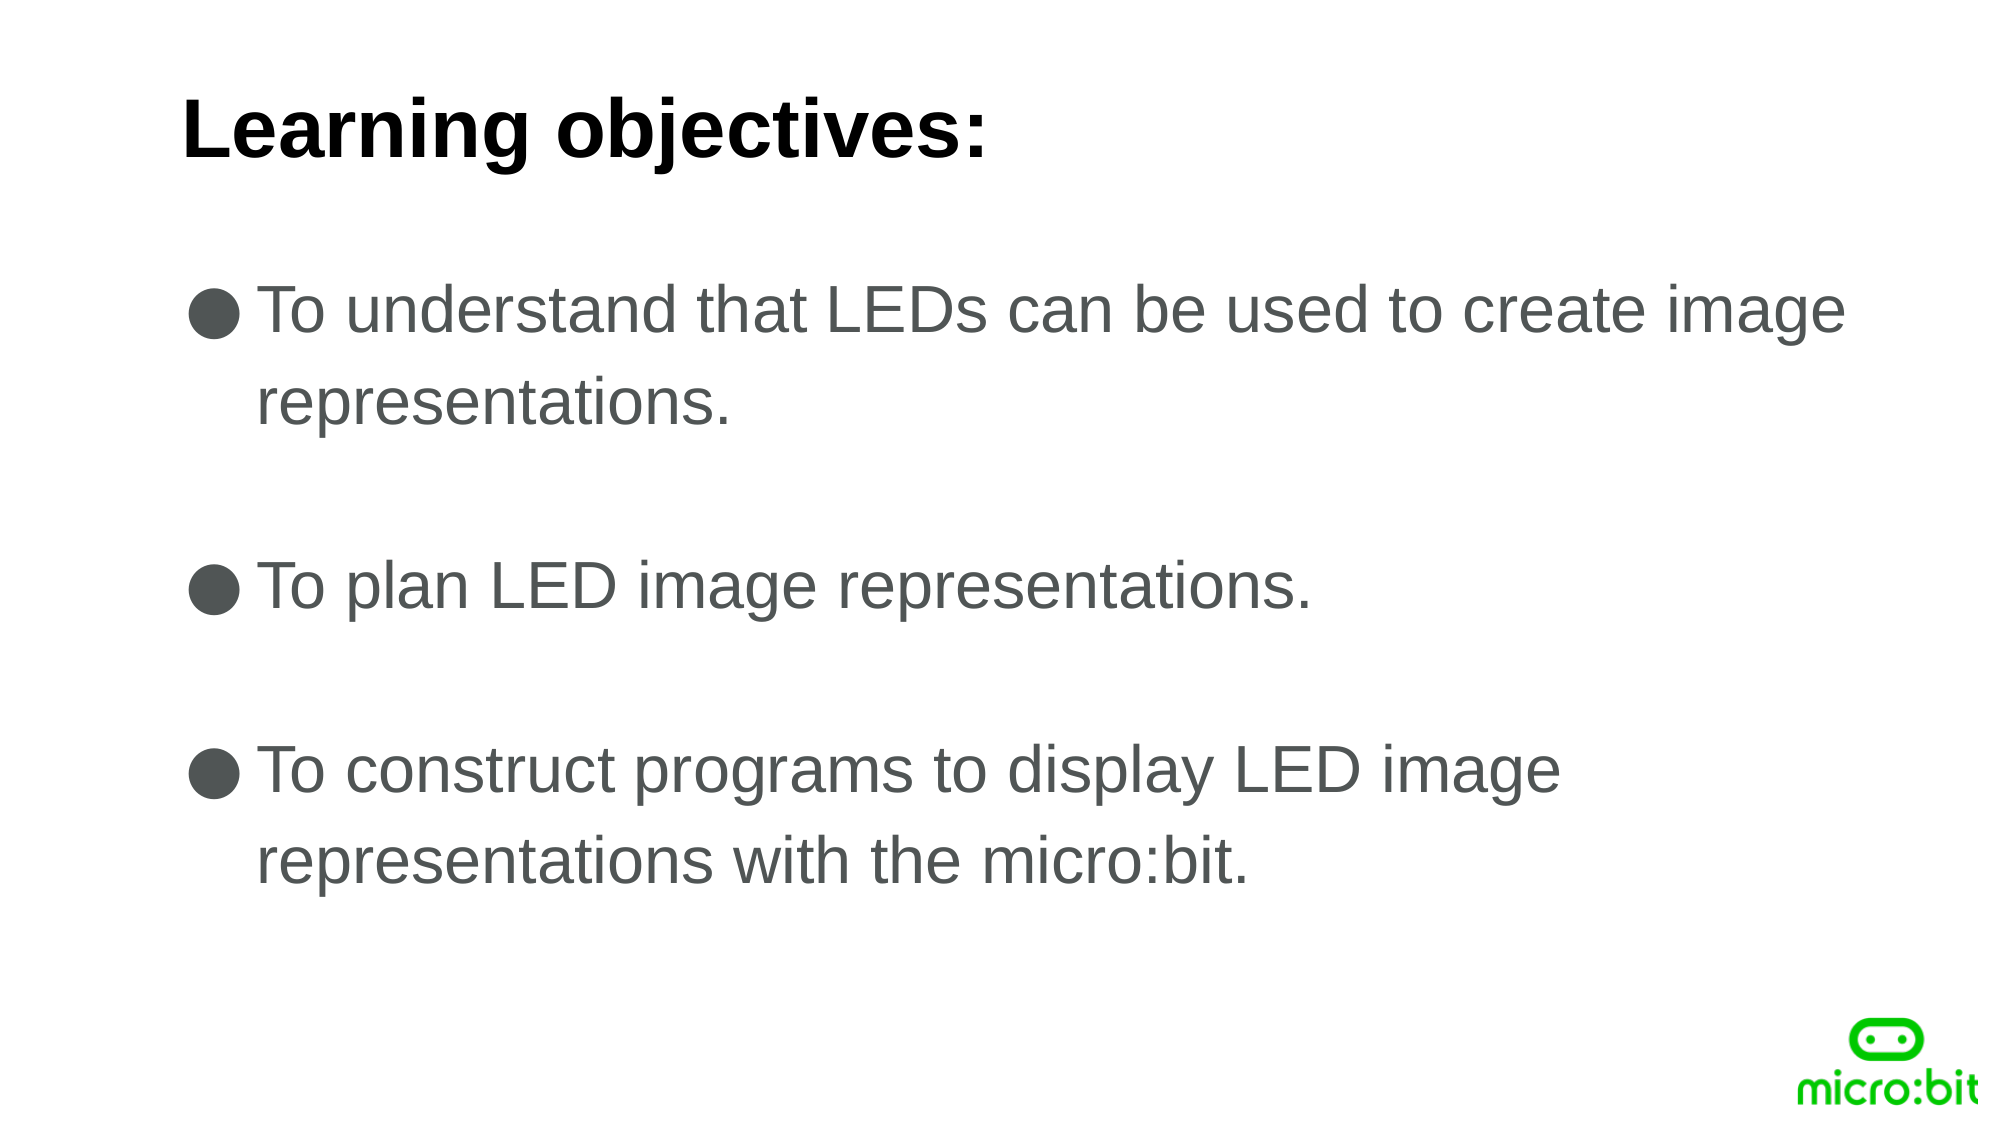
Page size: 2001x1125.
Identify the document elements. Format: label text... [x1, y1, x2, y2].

text_box Learning objectives: To understand that LEDs can be used to create image representations. To plan LED image representations. To construct programs to display LED image representations with the micro:bit. [166, 60, 1918, 884]
picture [1797, 1017, 1978, 1106]
